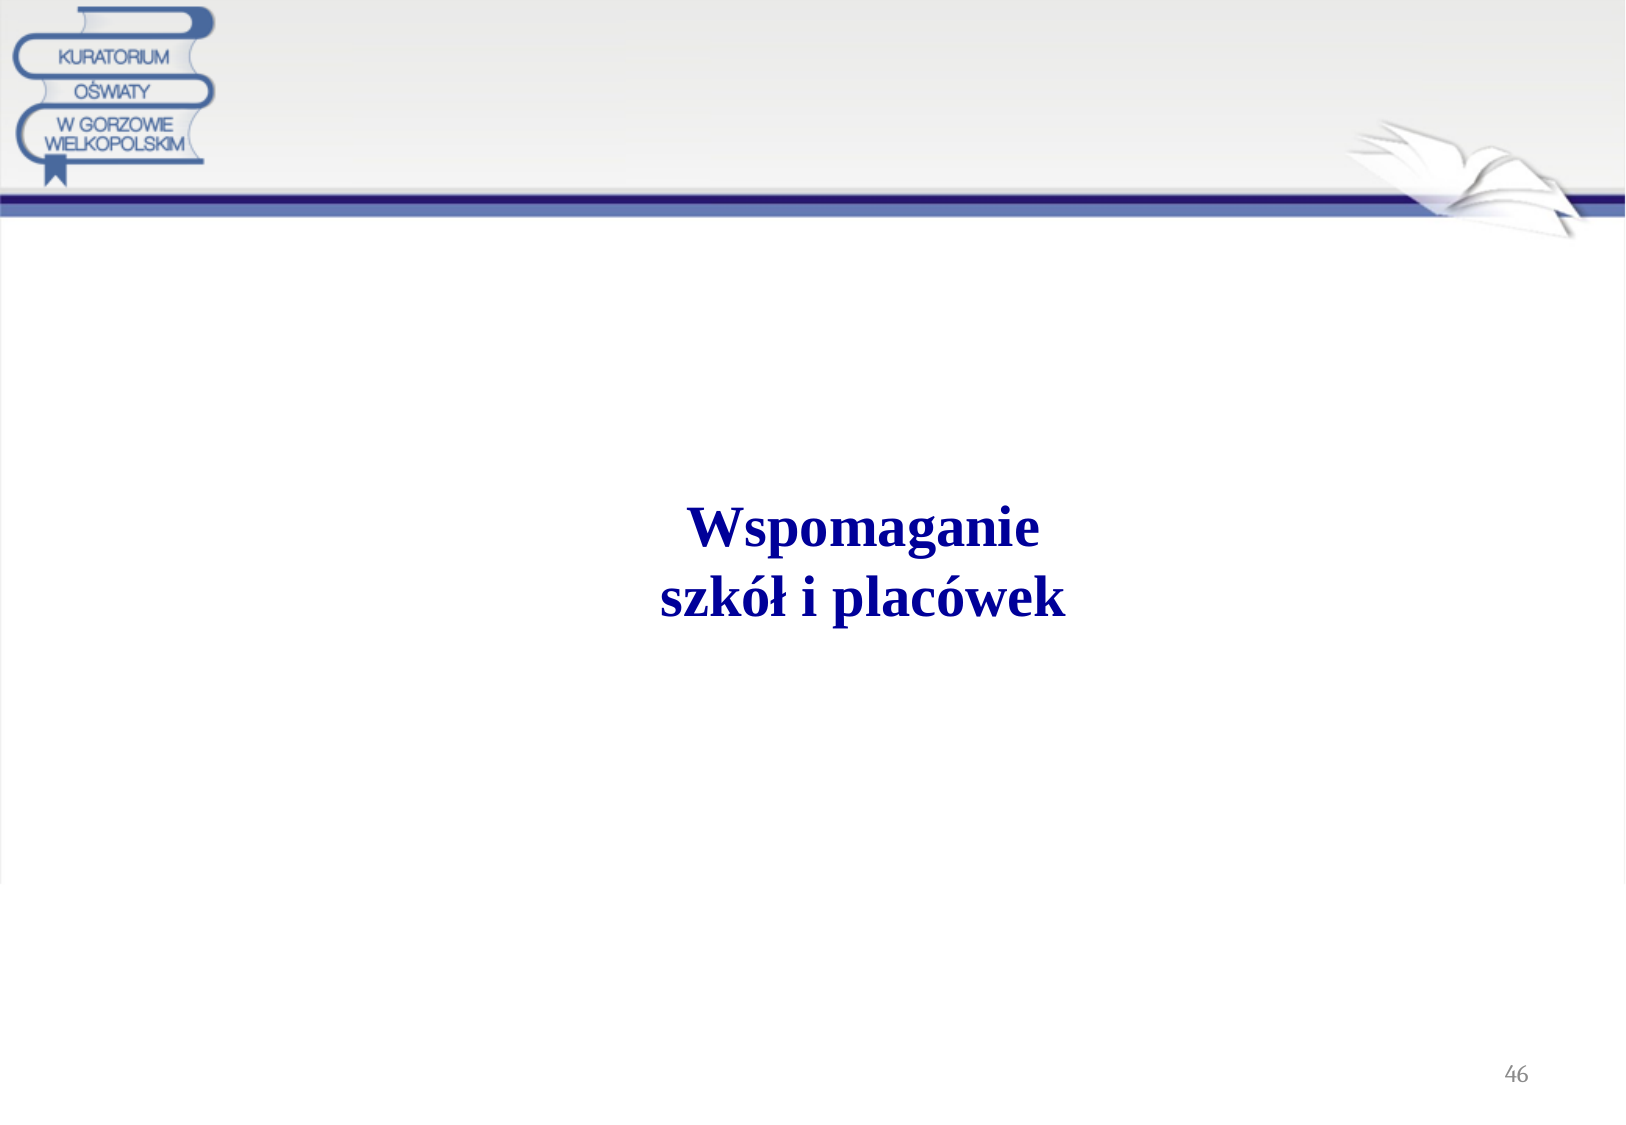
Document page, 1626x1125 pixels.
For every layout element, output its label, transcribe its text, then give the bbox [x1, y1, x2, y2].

picture [0, 0, 1626, 1125]
text_box Wspomaganie szkół i placówek [364, 397, 1363, 639]
slide_number 46 [1164, 1042, 1544, 1103]
